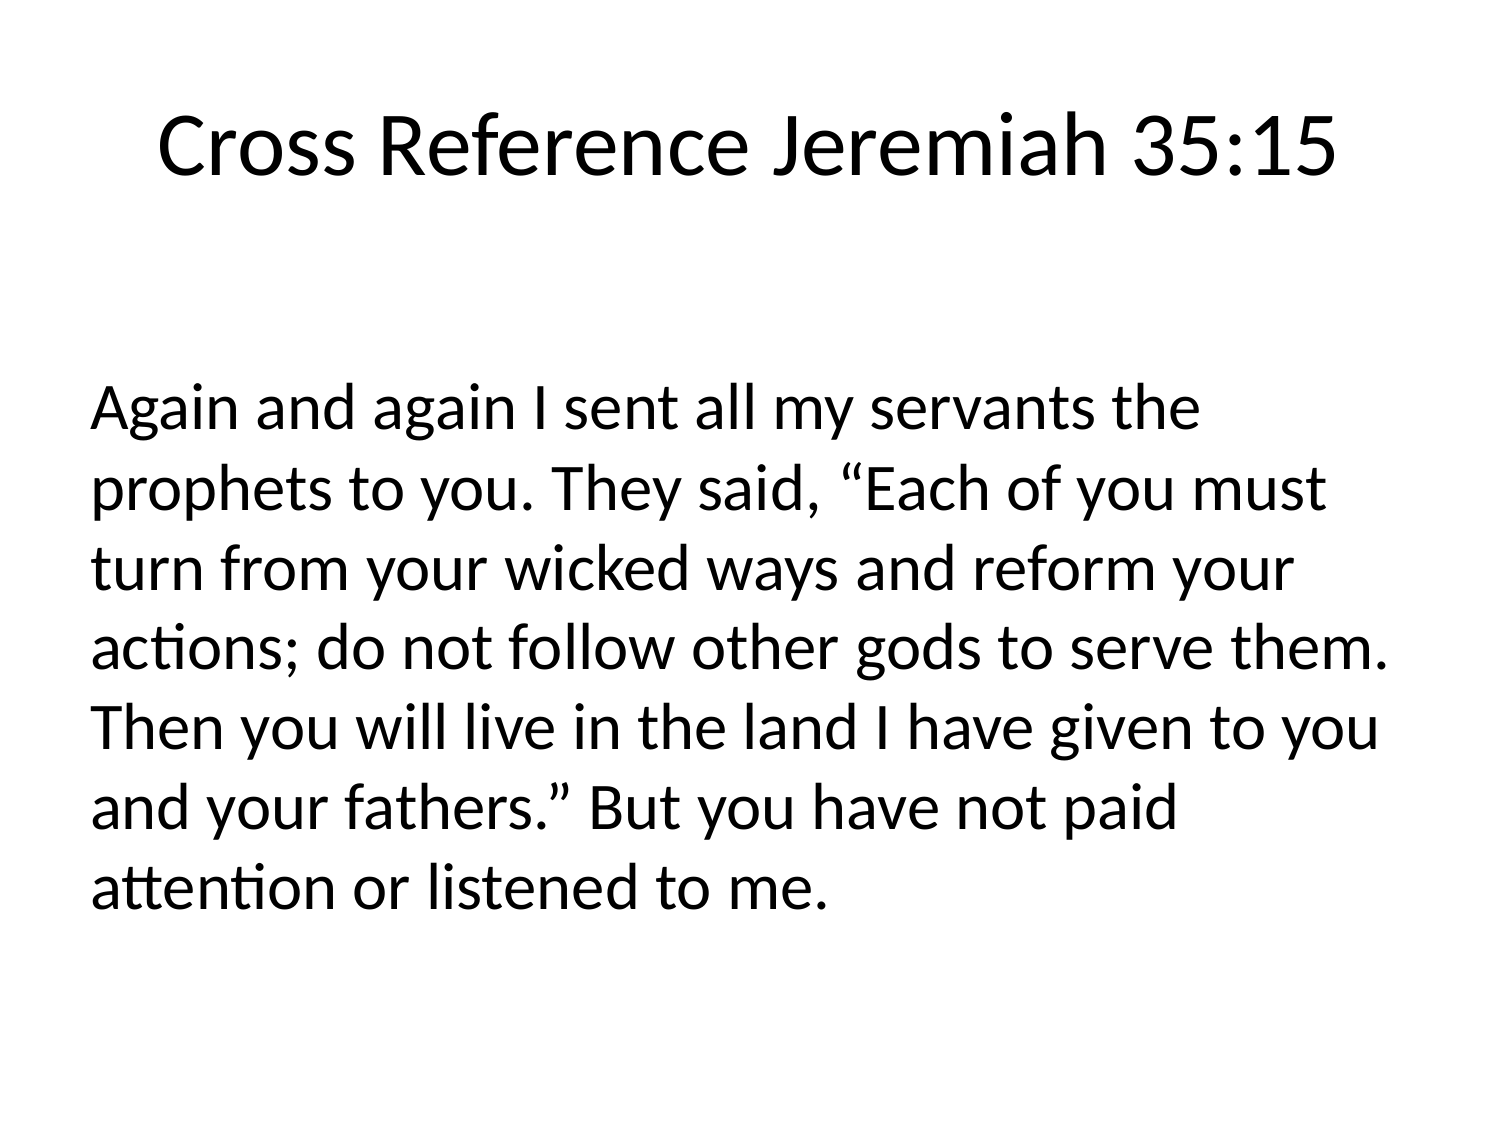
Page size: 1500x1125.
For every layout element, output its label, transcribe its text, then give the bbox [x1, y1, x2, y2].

list Again and again I sent all my servants the prophets to you. They said, “Each of you must turn from your wicked ways and reform your actions; do not follow other gods to serve them. Then you will live in the land I have given to you and your fathers.” But you have not paid attention or listened to me. [75, 262, 1425, 1005]
title Cross Reference Jeremiah 35:15 [75, 45, 1425, 233]
